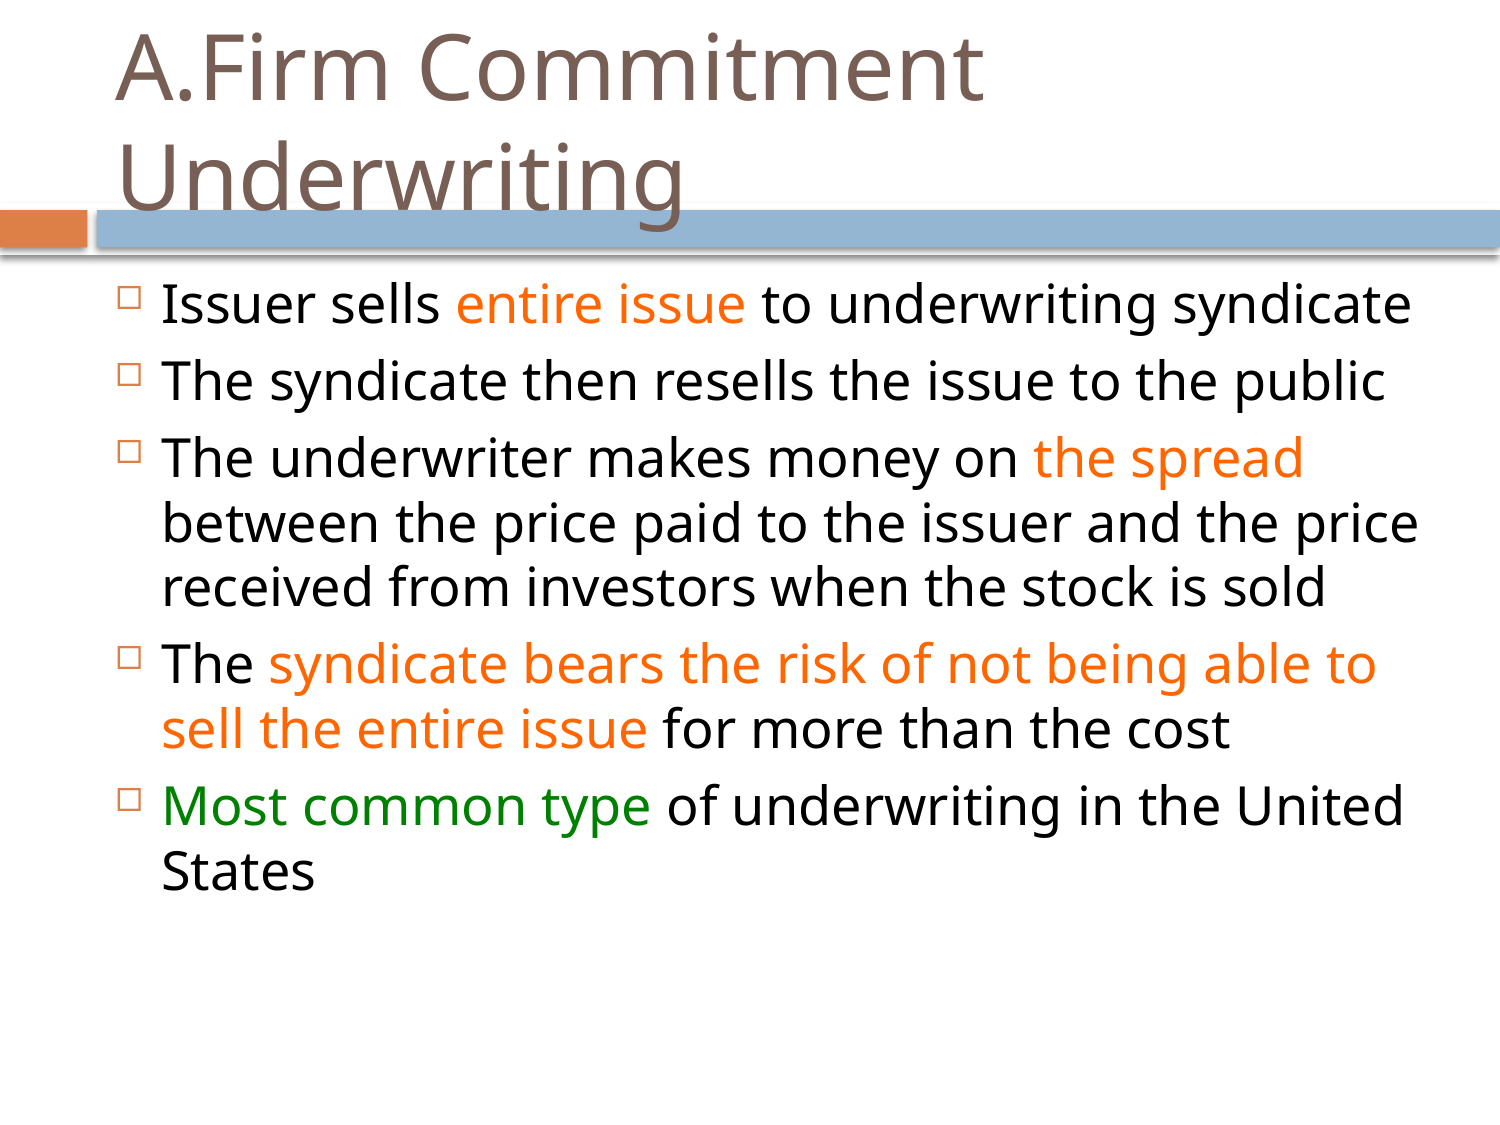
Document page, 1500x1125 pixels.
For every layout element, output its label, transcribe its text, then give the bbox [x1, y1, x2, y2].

title A.Firm Commitment Underwriting [100, 37, 1438, 200]
list Issuer sells entire issue to underwriting syndicate The syndicate then resells the issue to the public The underwriter makes money on the spread between the price paid to the issuer and the price received from investors when the stock is sold The syndicate bears the risk of not being able to sell the entire issue for more than the cost Most common type of underwriting in the United States [100, 262, 1438, 1000]
